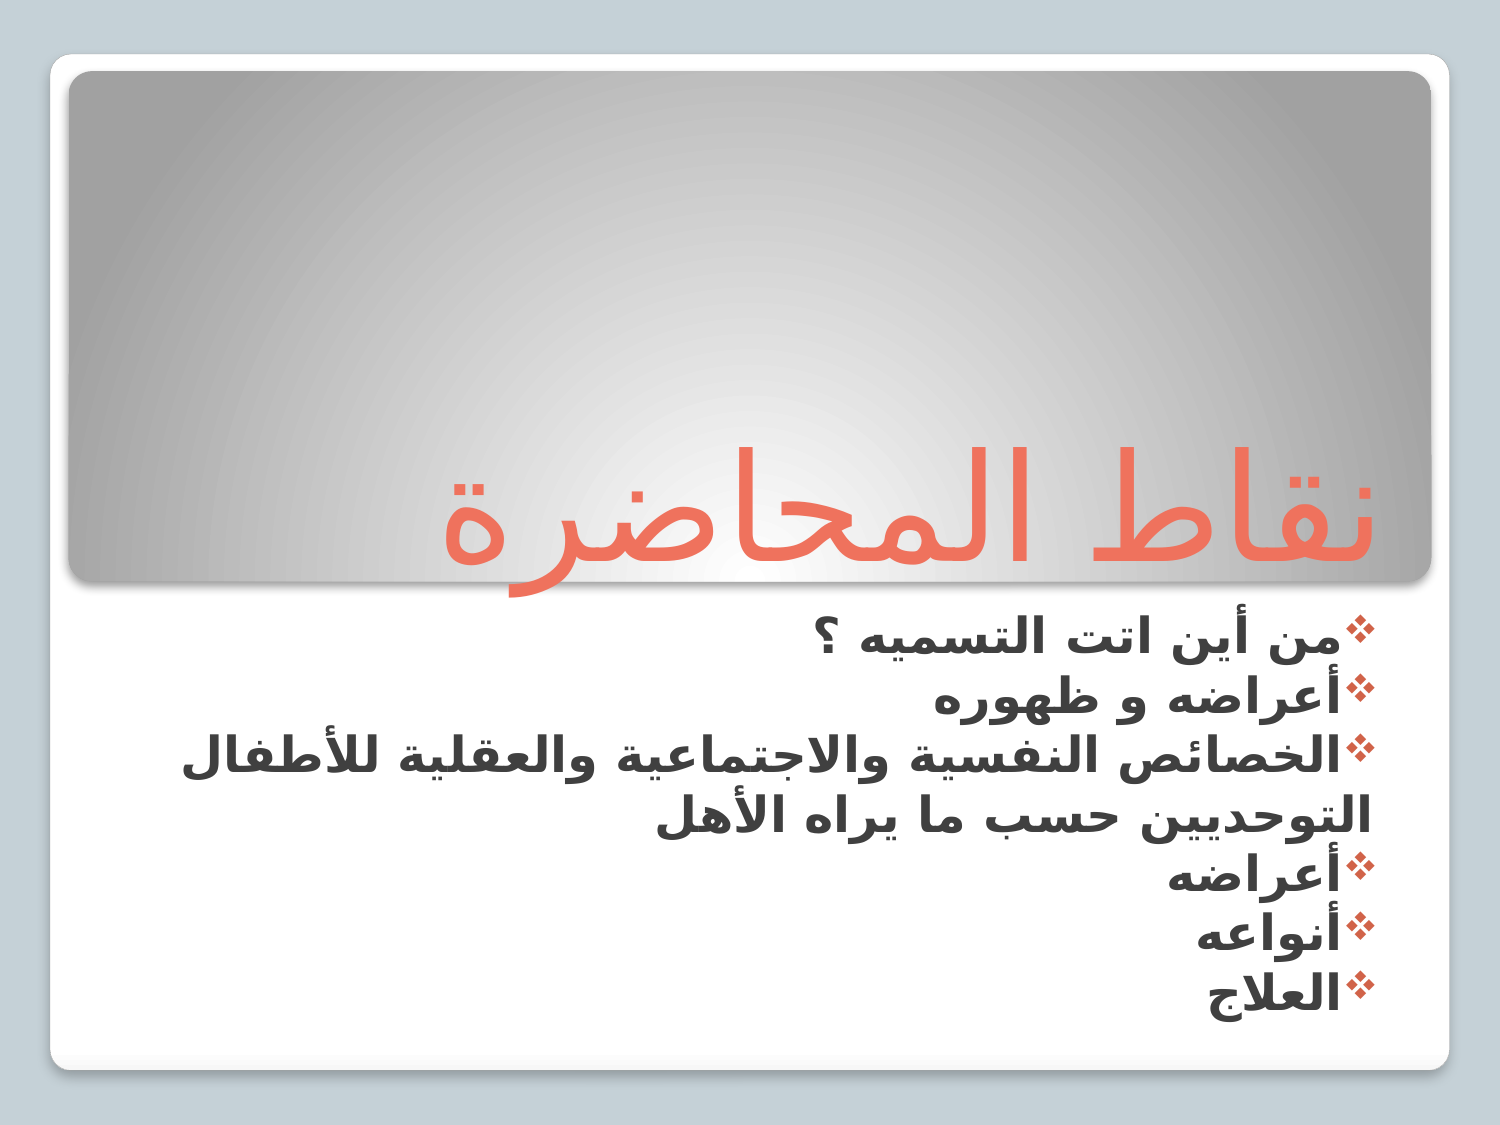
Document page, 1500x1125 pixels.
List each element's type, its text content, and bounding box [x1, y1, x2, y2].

subtitle من أين اتت التسميه ؟ أعراضه و ظهوره الخصائص النفسية والاجتماعية والعقلية للأطفال التوحديين حسب ما يراه الأهل أعراضه أنواعه العلاج [118, 604, 1394, 1032]
title نقاط المحاضرة [118, 298, 1394, 599]
